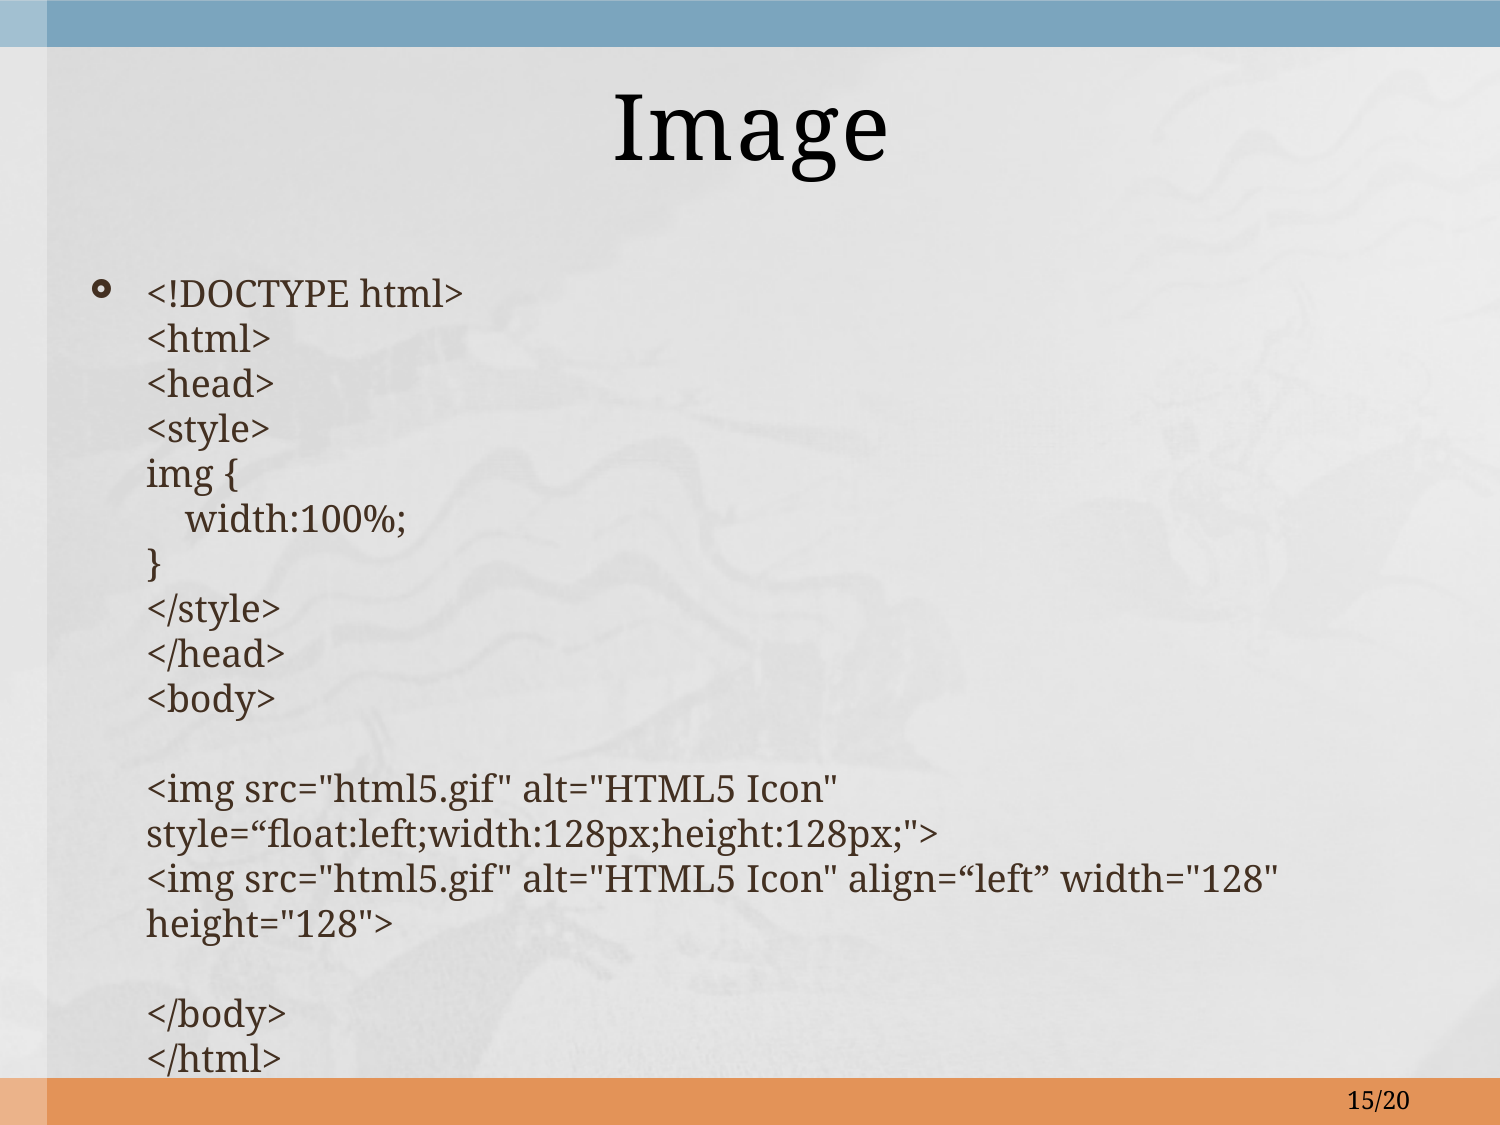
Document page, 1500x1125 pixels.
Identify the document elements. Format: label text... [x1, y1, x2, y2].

title Image [49, 46, 1454, 202]
slide_number 15/20 [1074, 1078, 1425, 1125]
list <!DOCTYPE html> <html> <head> <style> img { width:100%; } </style> </head> <body> <img src="html5.gif" alt="HTML5 Icon" style=“float:left;width:128px;height:128px;"> <img src="html5.gif" alt="HTML5 Icon" align=“left” width="128" height="128"> </body> </html> [75, 262, 1425, 1005]
